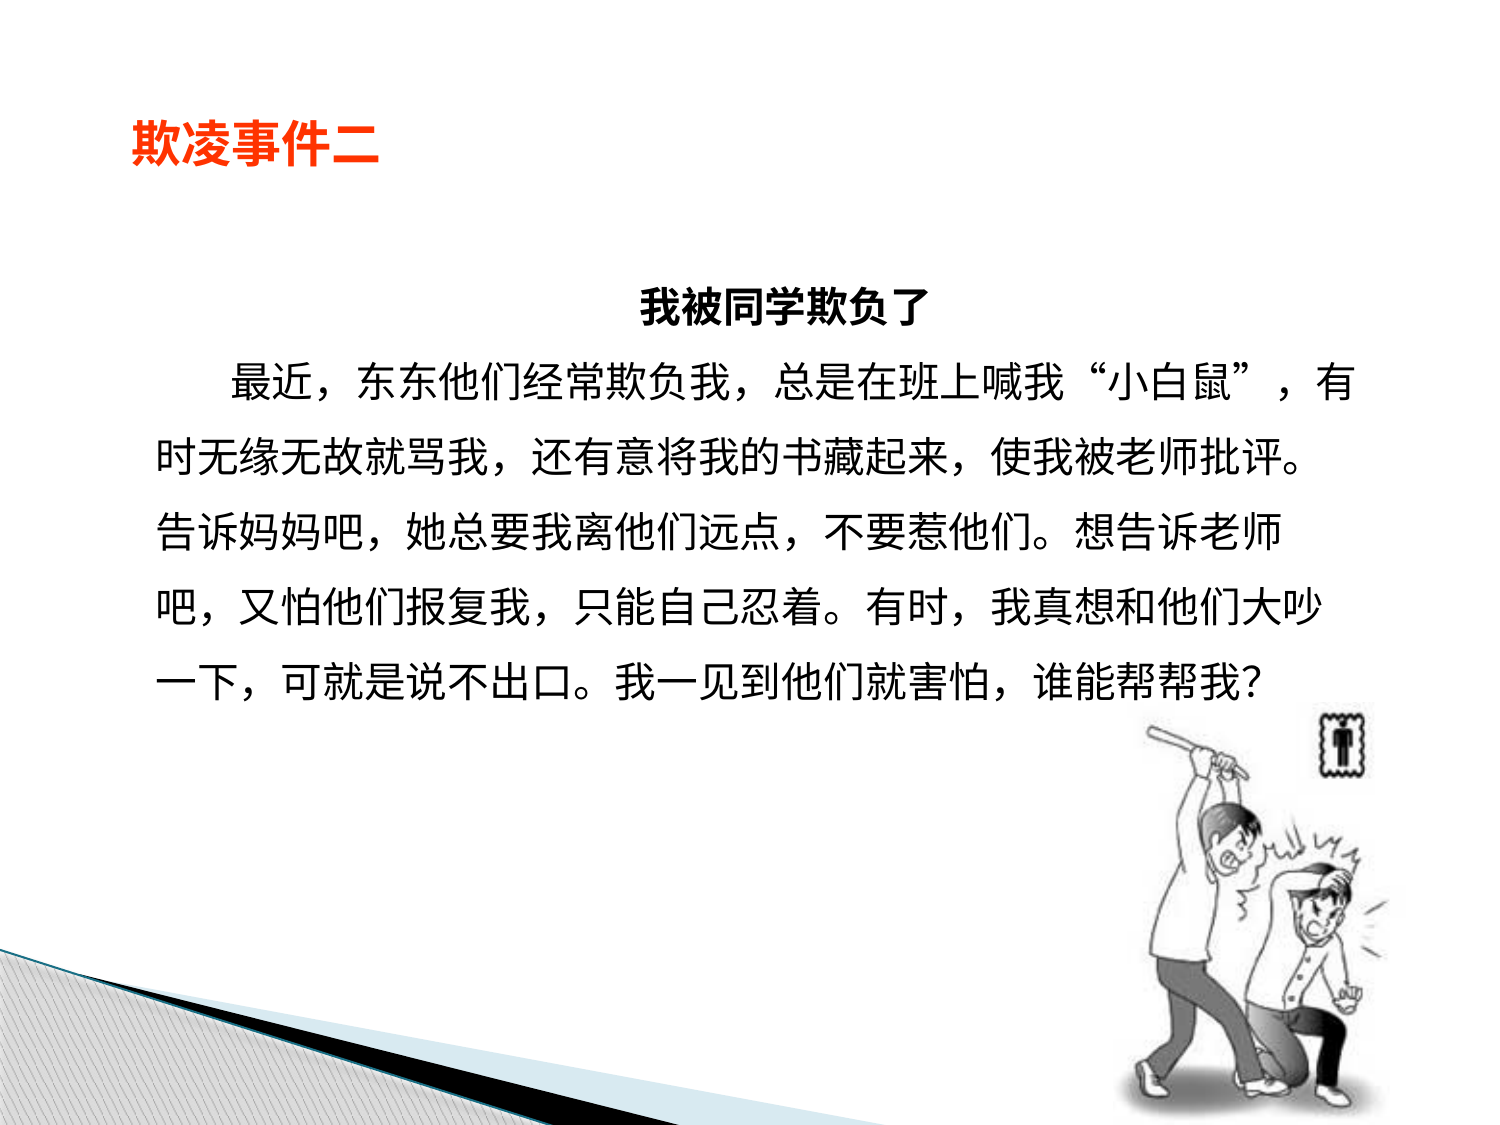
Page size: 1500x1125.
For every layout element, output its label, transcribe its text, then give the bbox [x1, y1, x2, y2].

text_box 欺凌事件二 [117, 105, 434, 181]
text_box 我被同学欺负了 最近，东东他们经常欺负我，总是在班上喊我“小白鼠”，有时无缘无故就骂我，还有意将我的书藏起来，使我被老师批评。告诉妈妈吧，她总要我离他们远点，不要惹他们。想告诉老师吧，又怕他们报复我，只能自己忍着。有时，我真想和他们大吵一下，可就是说不出口。我一见到他们就害怕，谁能帮帮我？ [140, 248, 1381, 714]
picture [1112, 702, 1415, 1125]
